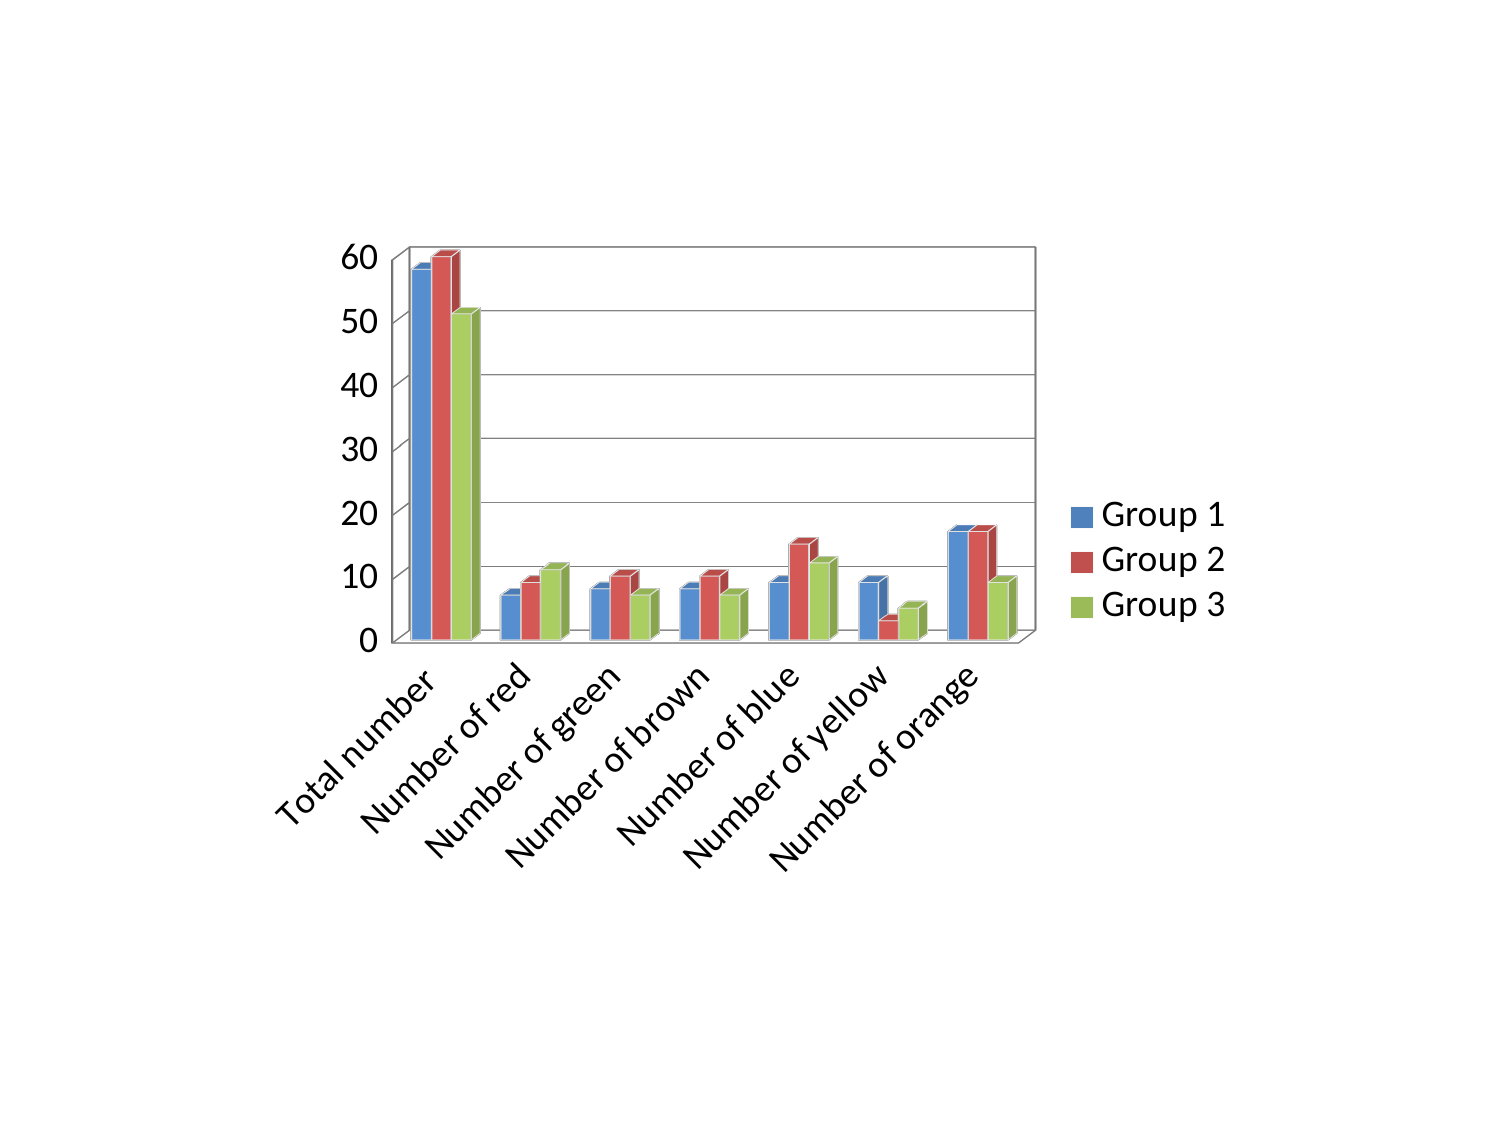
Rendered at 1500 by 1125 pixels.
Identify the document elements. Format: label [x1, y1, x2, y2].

chart [249, 228, 1251, 897]
